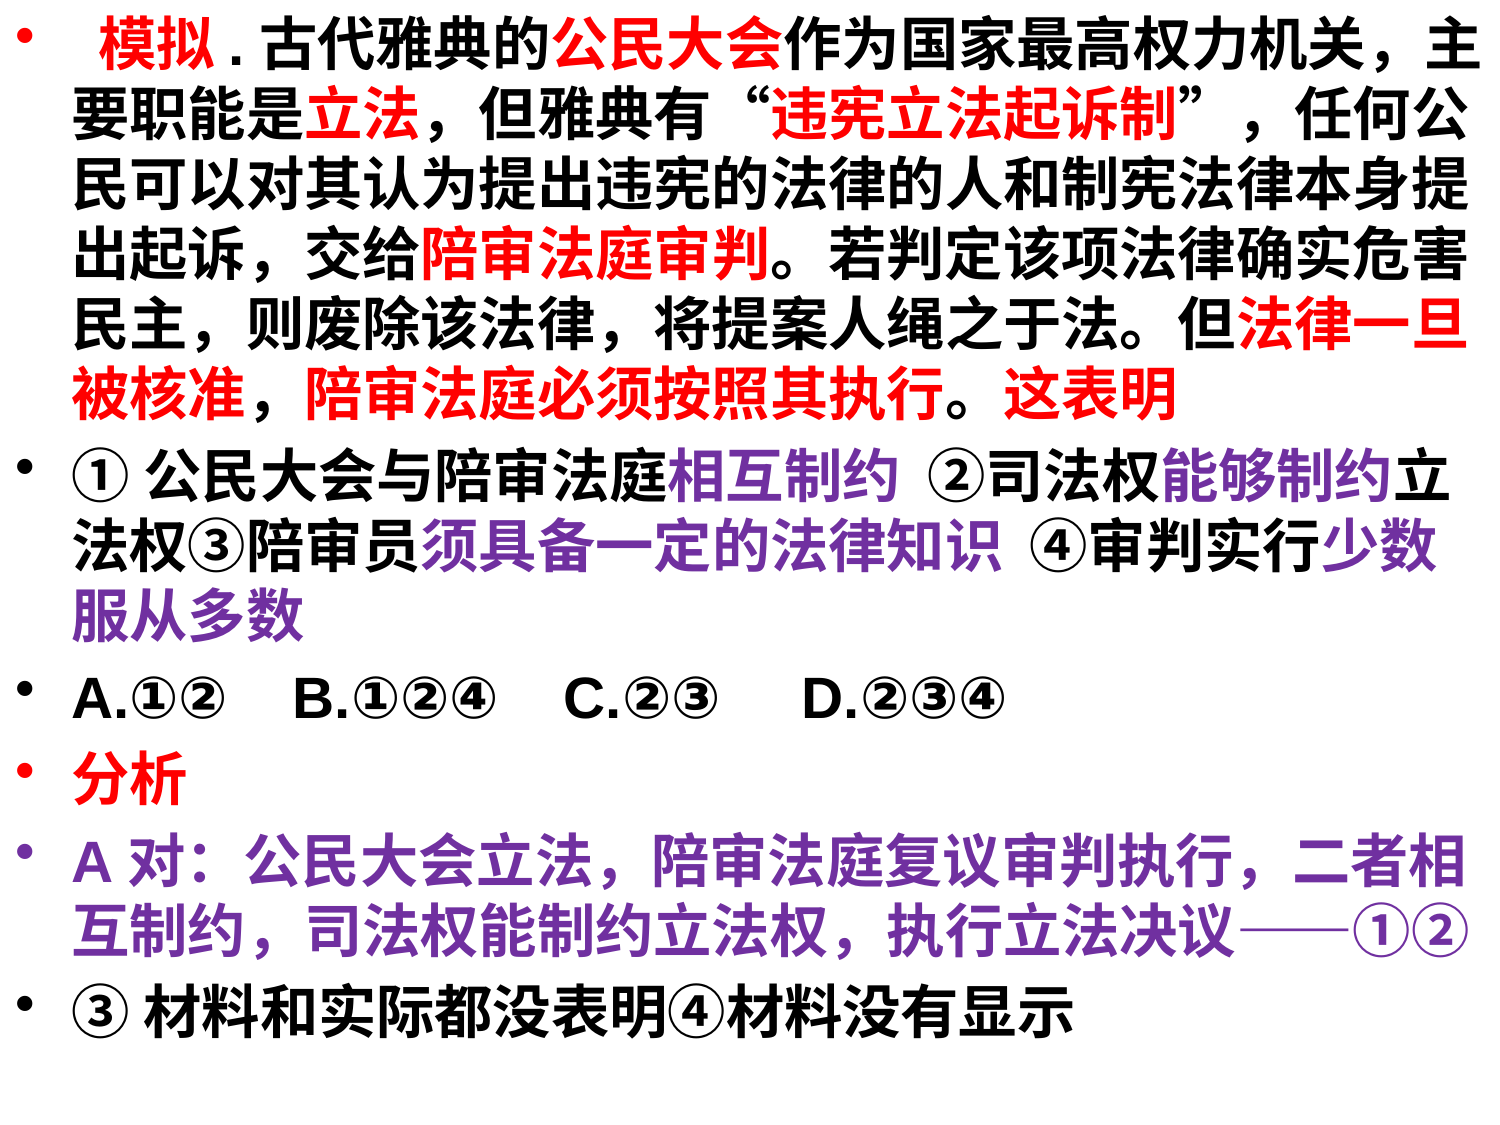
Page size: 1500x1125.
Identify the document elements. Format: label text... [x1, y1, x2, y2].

list 模拟.古代雅典的公民大会作为国家最高权力机关，主要职能是立法，但雅典有“违宪立法起诉制”，任何公民可以对其认为提出违宪的法律的人和制宪法律本身提出起诉，交给陪审法庭审判。若判定该项法律确实危害民主，则废除该法律，将提案人绳之于法。但法律一旦被核准，陪审法庭必须按照其执行。这表明 ①公民大会与陪审法庭相互制约 ②司法权能够制约立法权③陪审员须具备一定的法律知识 ④审判实行少数服从多数 A.①② B.①②④ C.②③ D.②③④ 分析 A对：公民大会立法，陪审法庭复议审判执行，二者相互制约，司法权能制约立法权，执行立法决议——①② ③材料和实际都没表明④材料没有显示 [0, 0, 1500, 1125]
